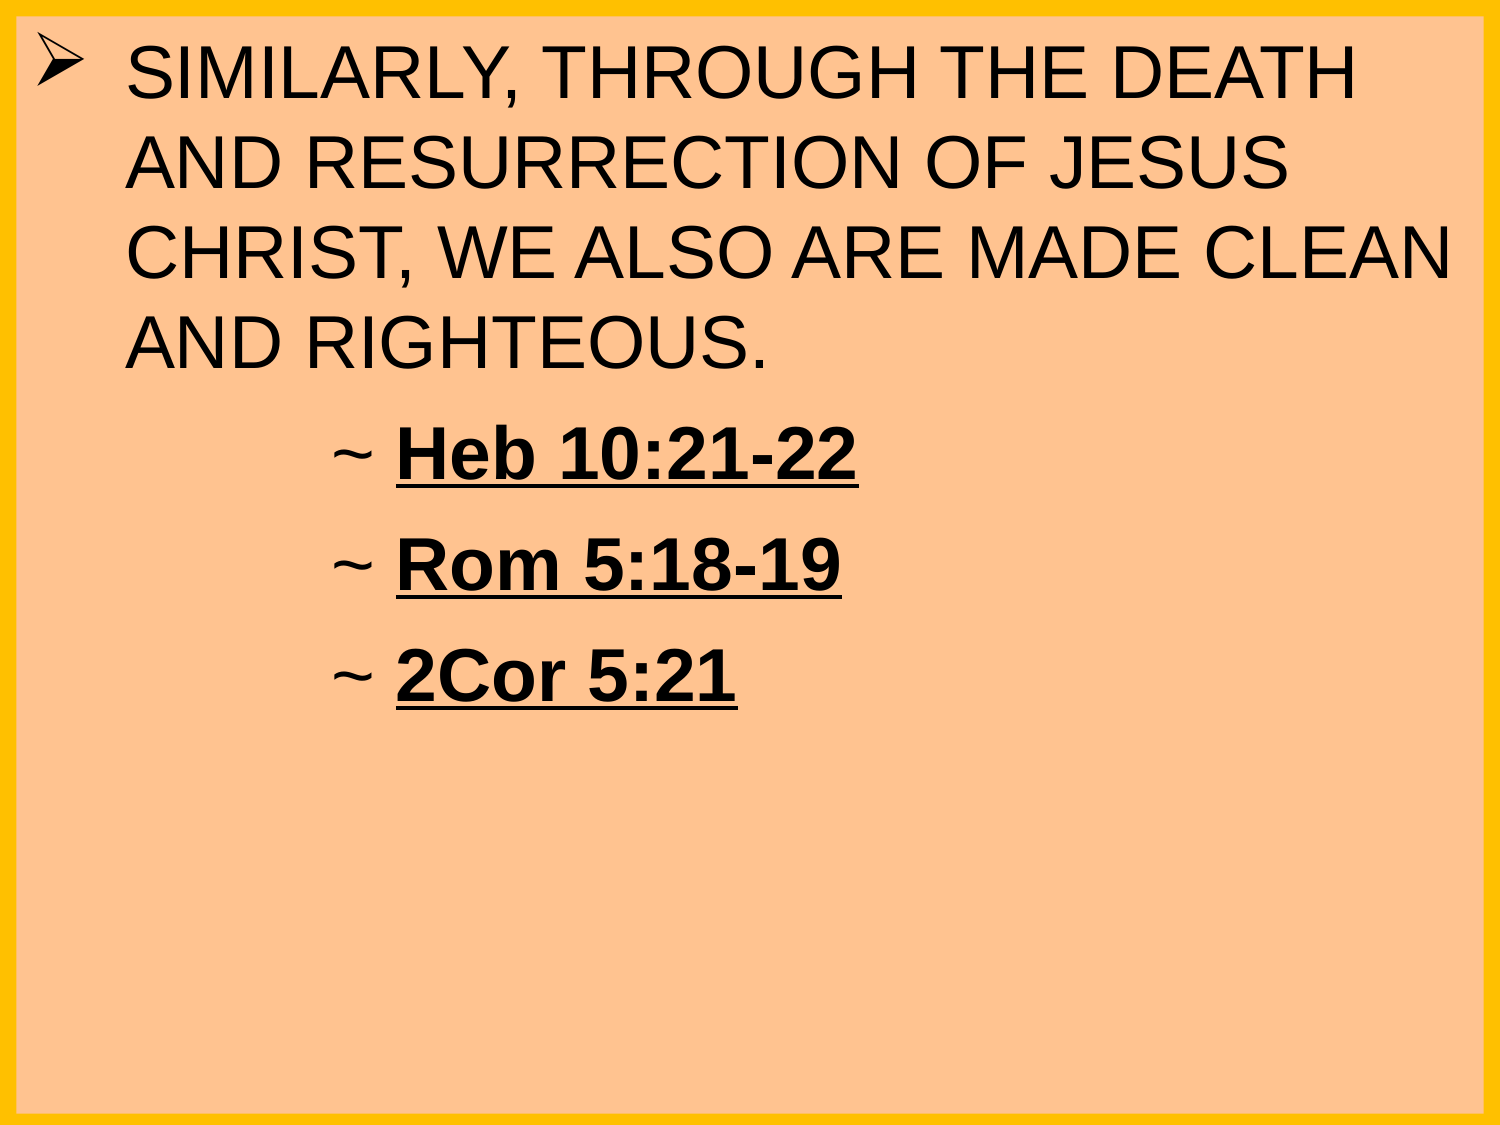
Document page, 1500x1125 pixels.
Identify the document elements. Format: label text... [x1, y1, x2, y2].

subtitle SIMILARLY, THROUGH THE DEATH AND RESURRECTION OF JESUS CHRIST, WE ALSO ARE MADE CLEAN AND RIGHTEOUS. ~ Heb 10:21-22 ~ Rom 5:18-19 ~ 2Cor 5:21 [16, 16, 1484, 1114]
